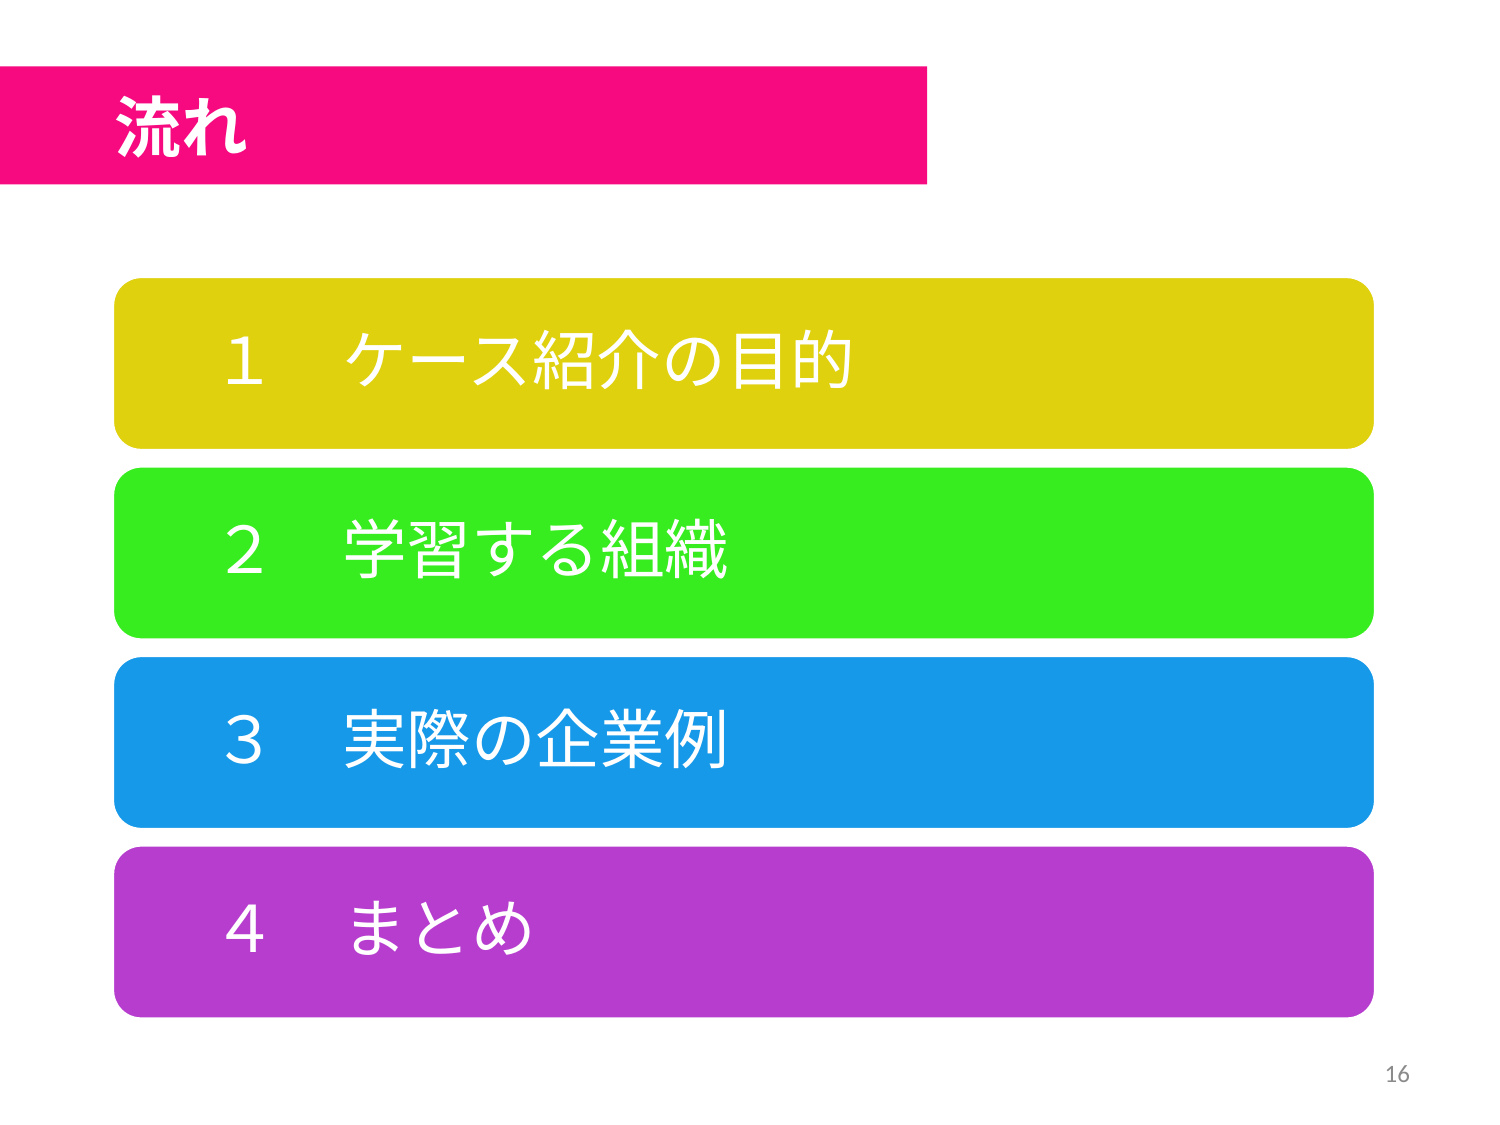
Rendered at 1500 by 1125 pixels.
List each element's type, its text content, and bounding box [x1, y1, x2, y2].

slide_number 16 [1074, 1042, 1425, 1103]
text_box 流れ [0, 64, 929, 186]
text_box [111, 266, 1377, 1029]
